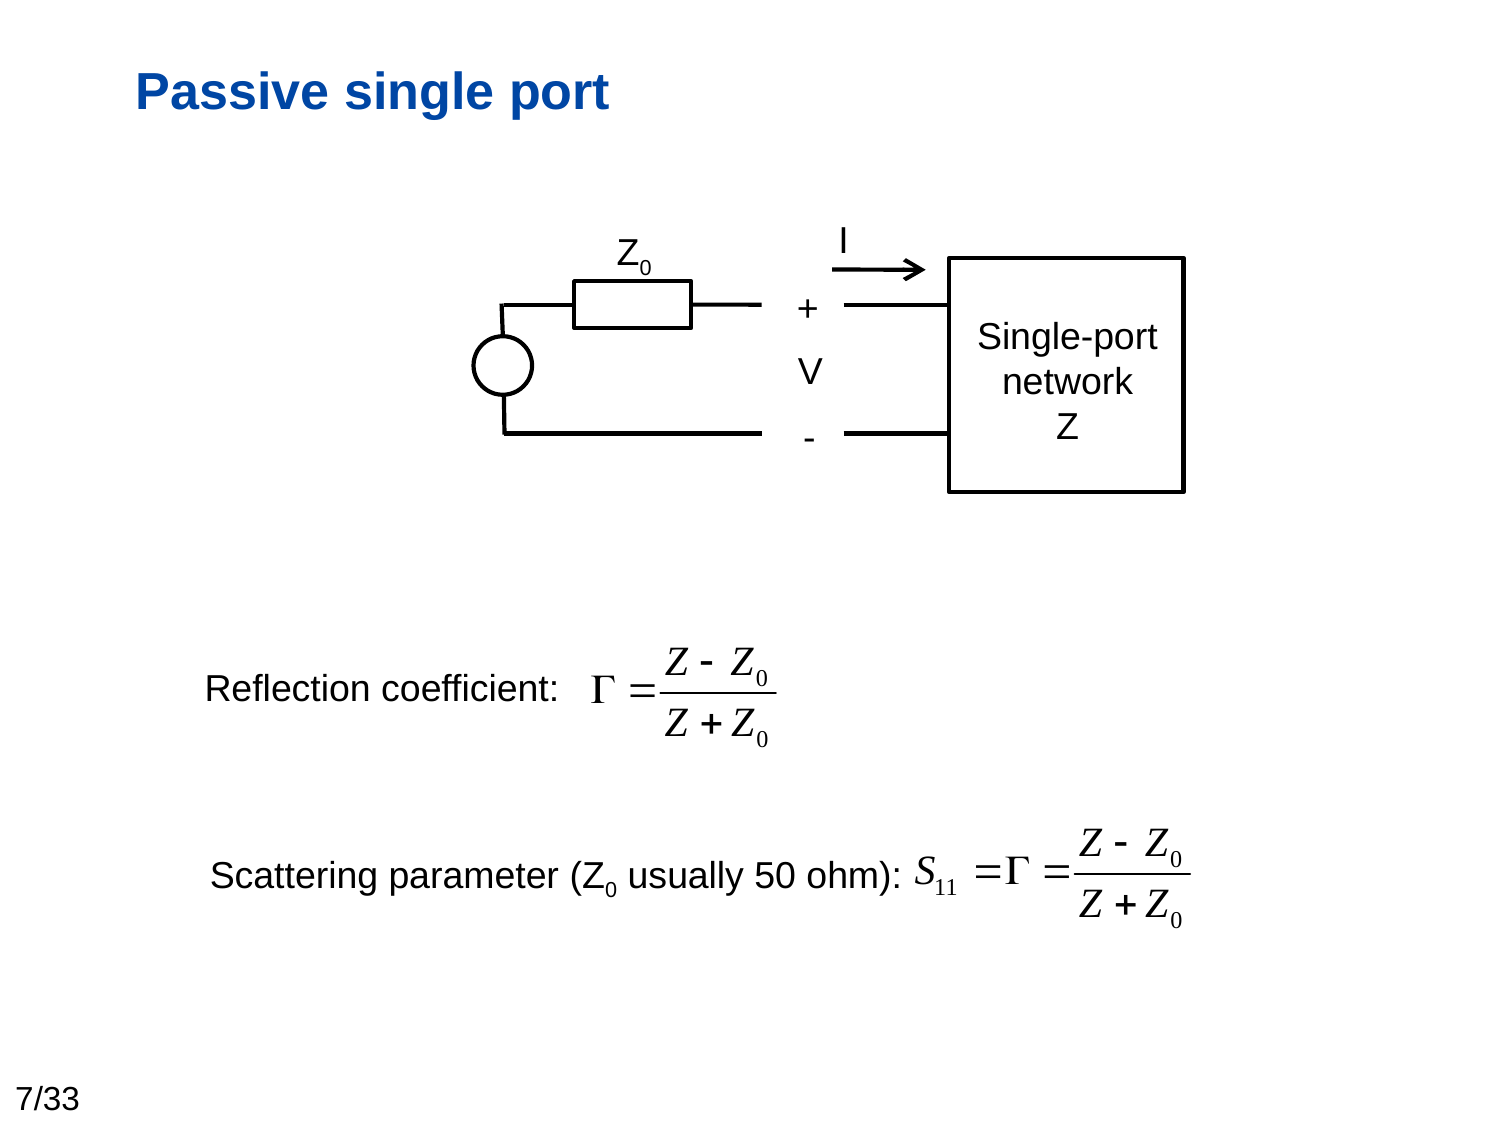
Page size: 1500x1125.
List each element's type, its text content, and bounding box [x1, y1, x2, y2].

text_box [473, 208, 1184, 493]
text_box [905, 813, 1199, 940]
text_box Reflection coefficient: [189, 656, 575, 716]
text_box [582, 632, 789, 758]
title Passive single port [120, 18, 1471, 159]
text_box Scattering parameter (Z0 usually 50 ohm): [195, 843, 900, 910]
